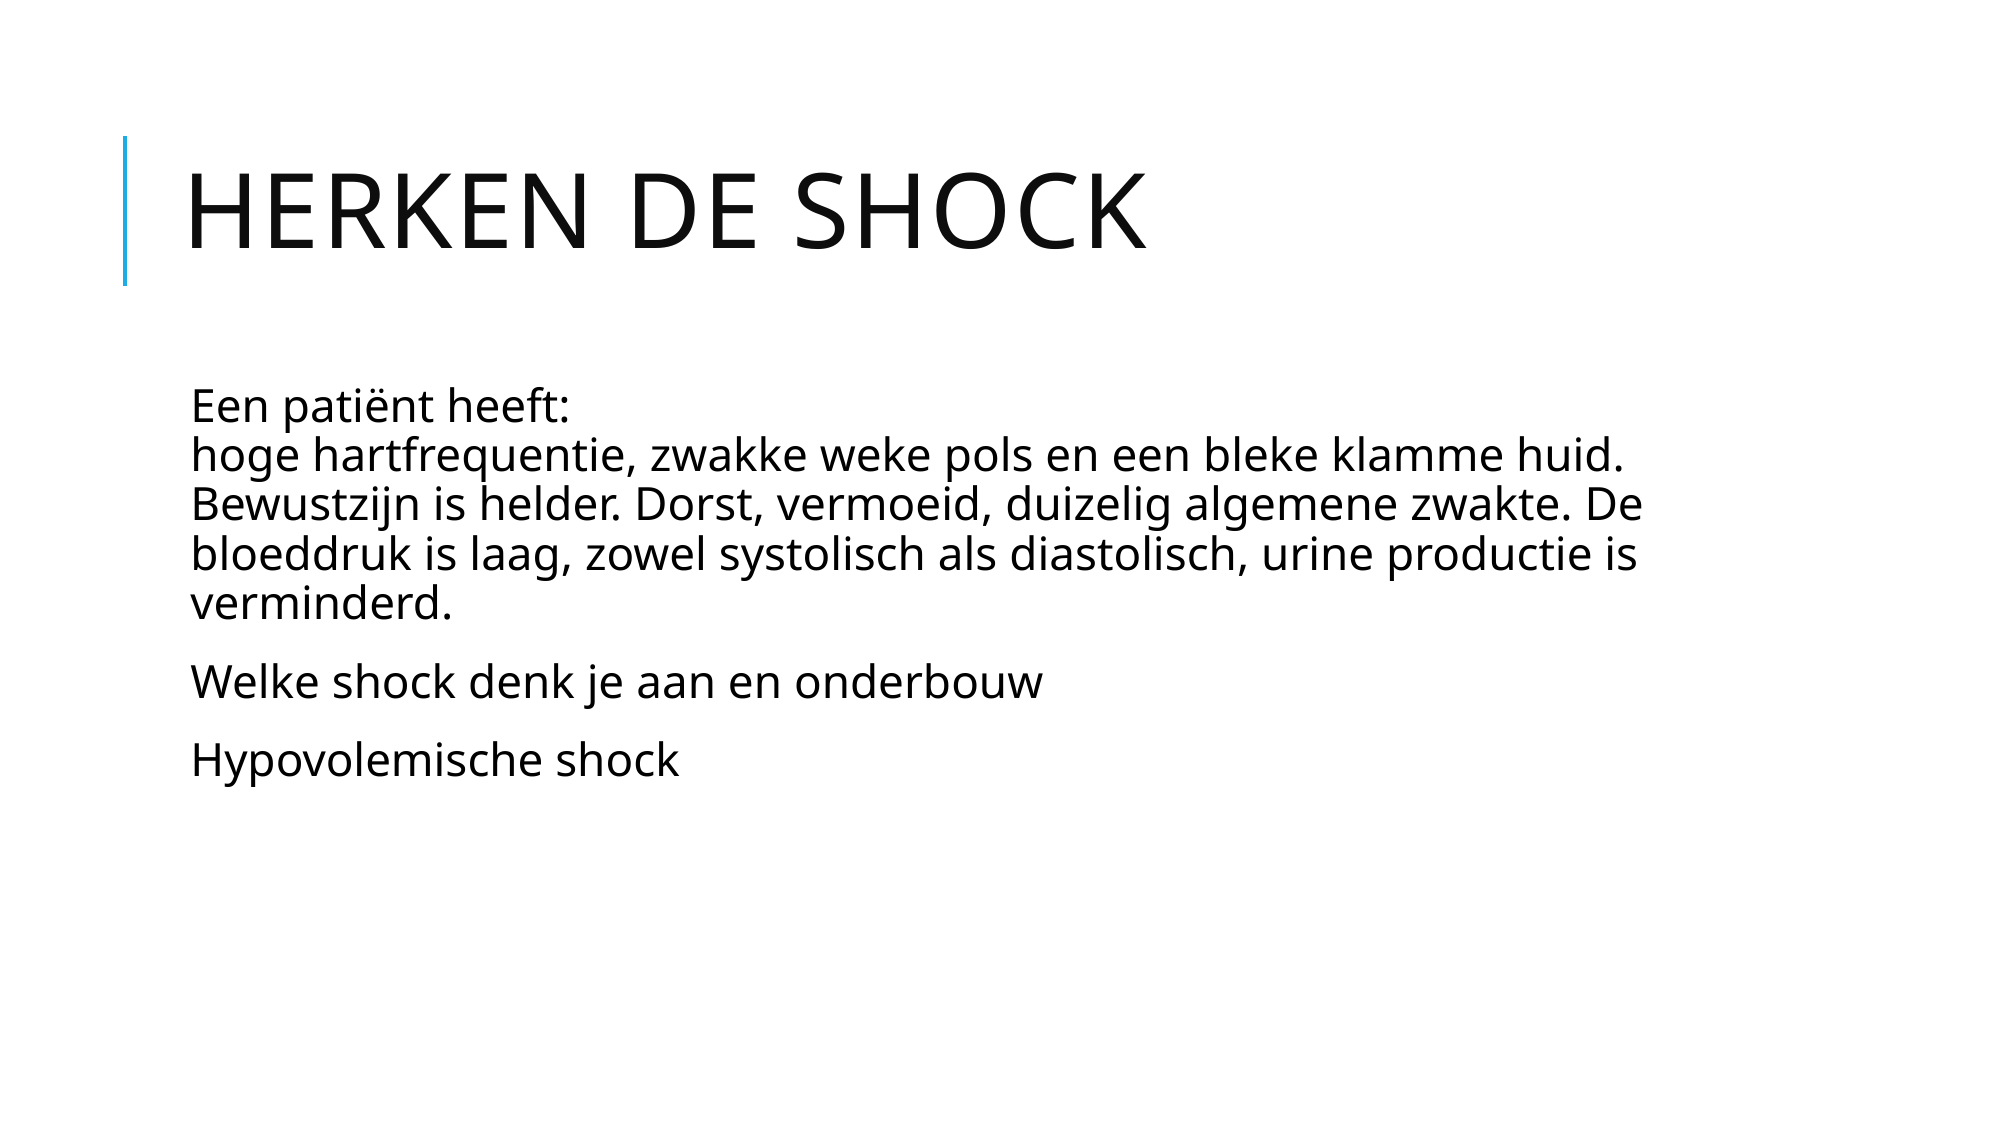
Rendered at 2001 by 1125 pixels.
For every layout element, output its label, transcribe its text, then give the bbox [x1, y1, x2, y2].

list Een patiënt heeft: hoge hartfrequentie, zwakke weke pols en een bleke klamme huid. Bewustzijn is helder. Dorst, vermoeid, duizelig algemene zwakte. De bloeddruk is laag, zowel systolisch als diastolisch, urine productie is verminderd. Welke shock denk je aan en onderbouw Hypovolemische shock [168, 375, 1763, 1035]
title Herken de shock [168, 96, 1763, 342]
